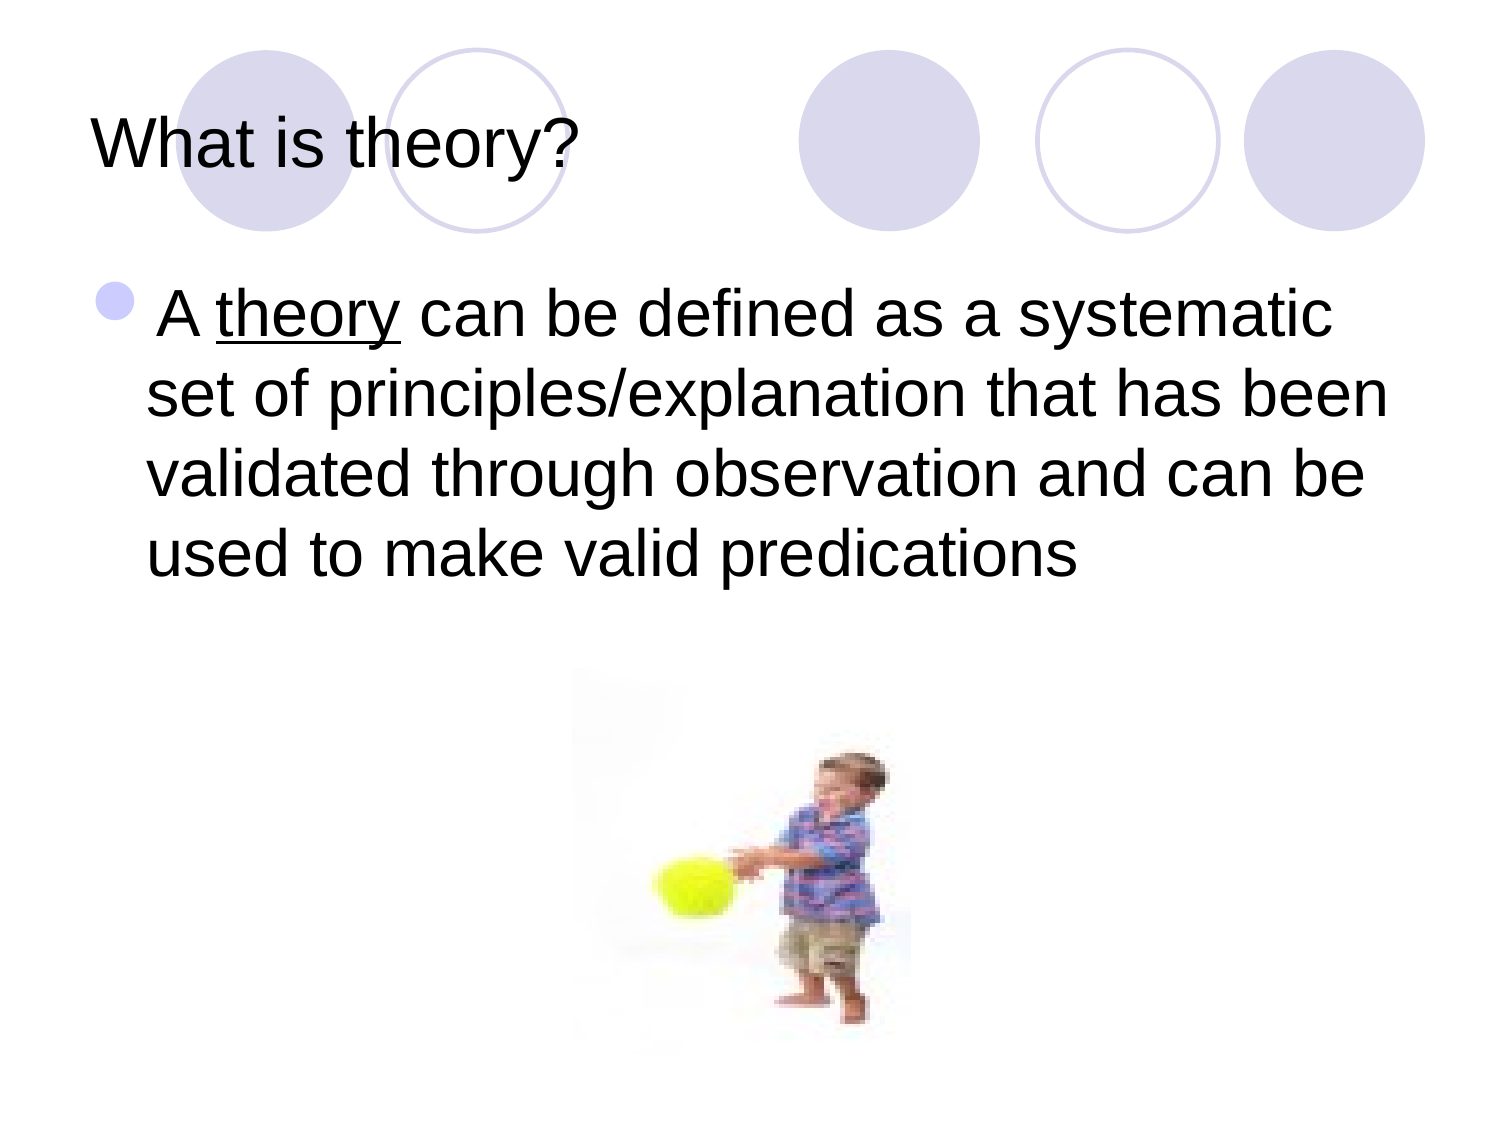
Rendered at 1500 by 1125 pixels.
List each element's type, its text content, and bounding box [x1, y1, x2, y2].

title What is theory? [74, 44, 1426, 233]
picture [572, 668, 911, 1055]
list A theory can be defined as a systematic set of principles/explanation that has been validated through observation and can be used to make valid predications [74, 262, 1426, 1006]
